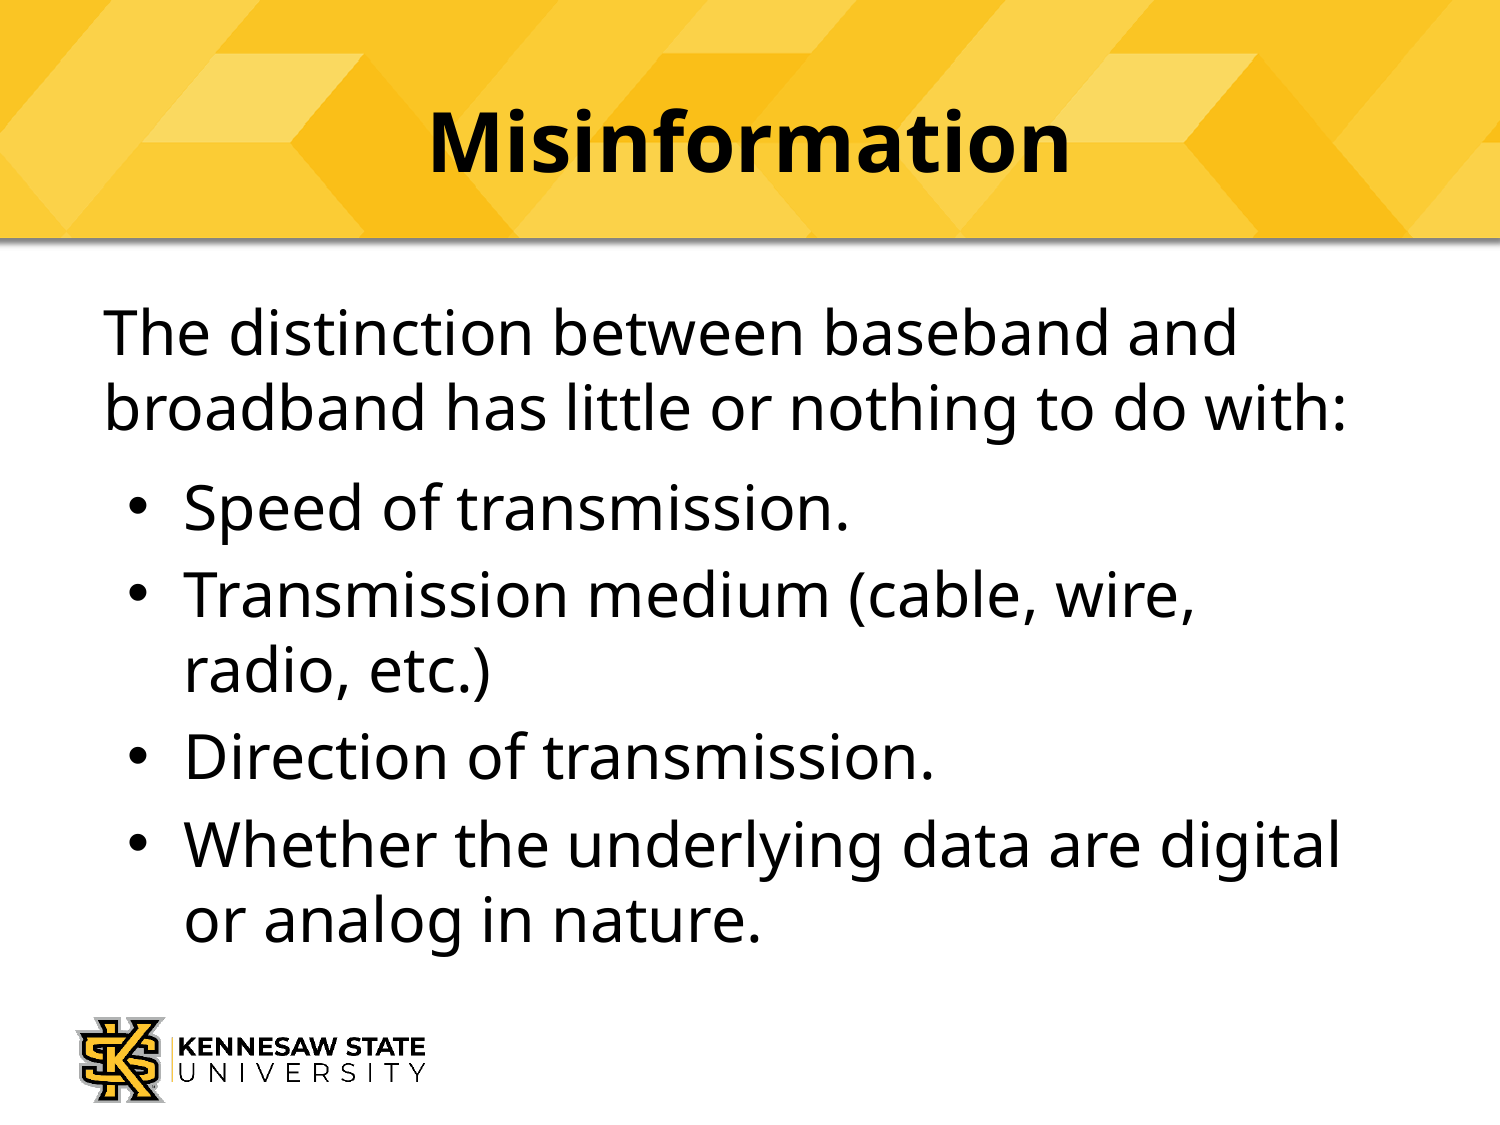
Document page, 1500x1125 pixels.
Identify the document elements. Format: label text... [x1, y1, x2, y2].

picture [75, 1017, 425, 1103]
list Speed of transmission. Transmission medium (cable, wire, radio, etc.) Direction of transmission. Whether the underlying data are digital or analog in nature. [112, 459, 1388, 1002]
picture [0, 0, 1500, 251]
title Misinformation [75, 45, 1425, 233]
text_box The distinction between baseband and broadband has little or nothing to do with: [85, 284, 1415, 453]
